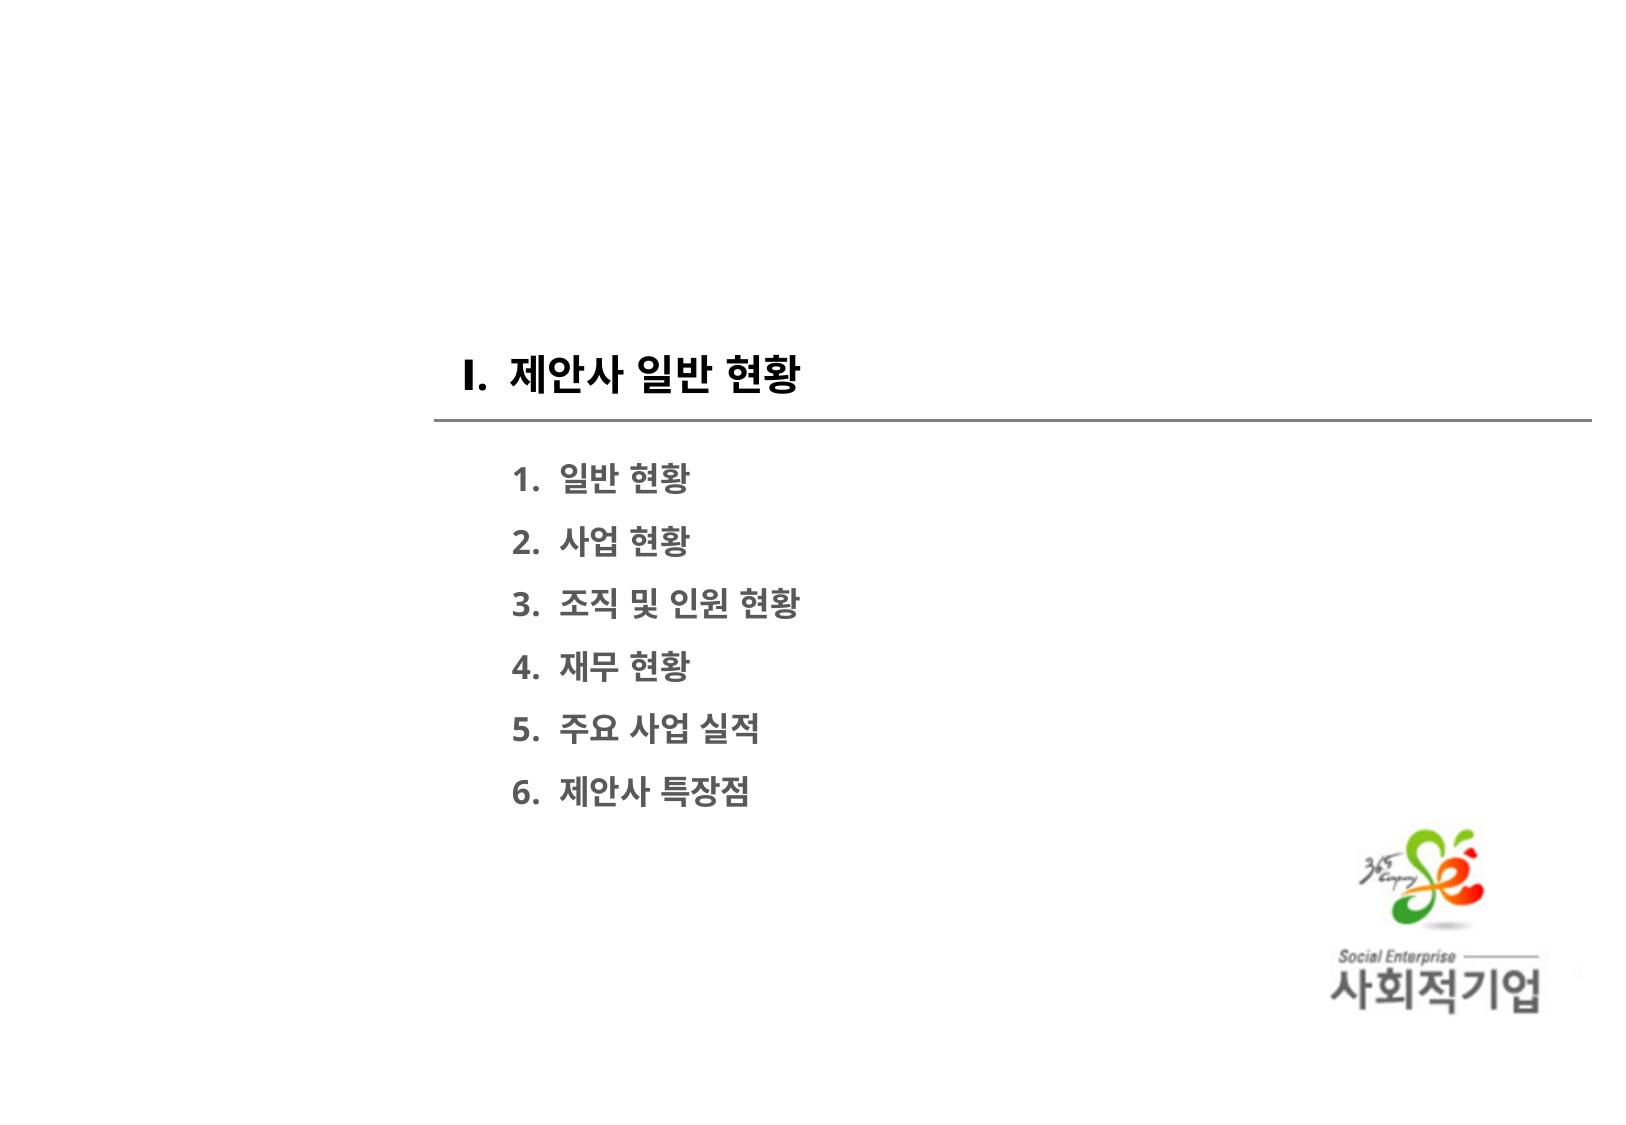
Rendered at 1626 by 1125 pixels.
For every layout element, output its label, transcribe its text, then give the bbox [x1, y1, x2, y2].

text_box Ⅰ. 제안사 일반 현황 [446, 341, 1073, 406]
picture [1294, 810, 1581, 1037]
text_box 일반 현황 사업 현황 조직 및 인원 현황 재무 현황 주요 사업 실적 제안사 특장점 [511, 460, 1295, 771]
